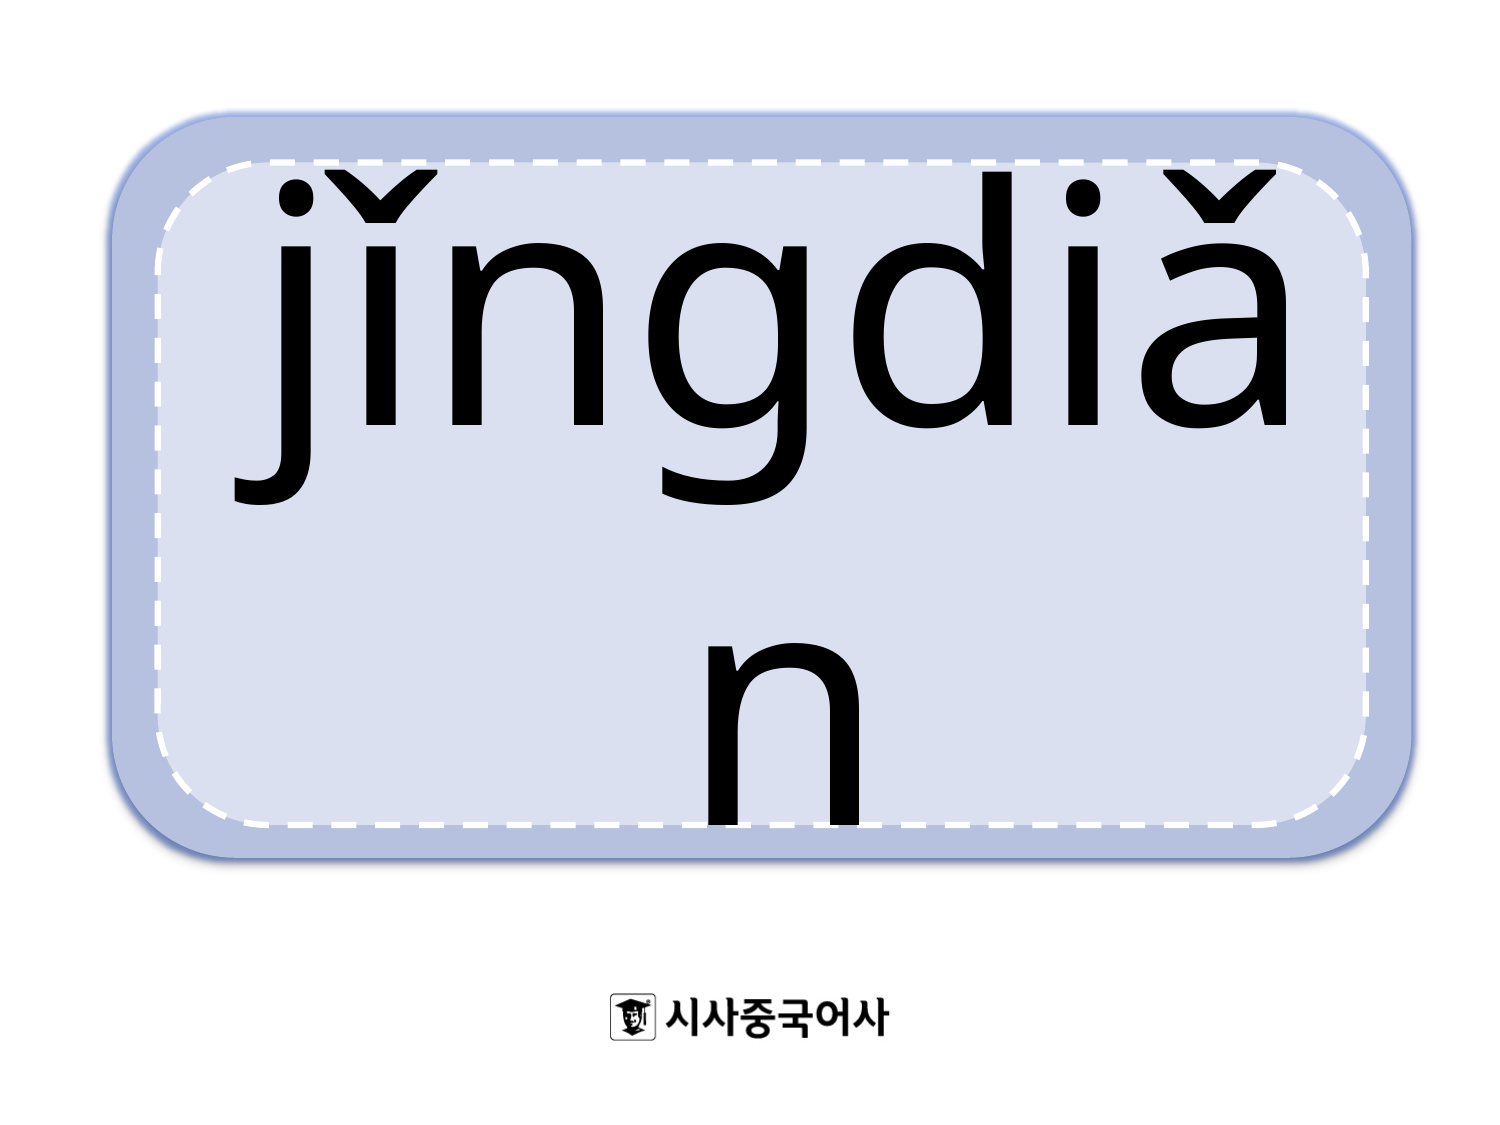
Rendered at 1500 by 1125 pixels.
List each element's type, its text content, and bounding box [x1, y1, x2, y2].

text_box jǐngdiǎn [179, 160, 1388, 824]
picture [602, 987, 898, 1047]
